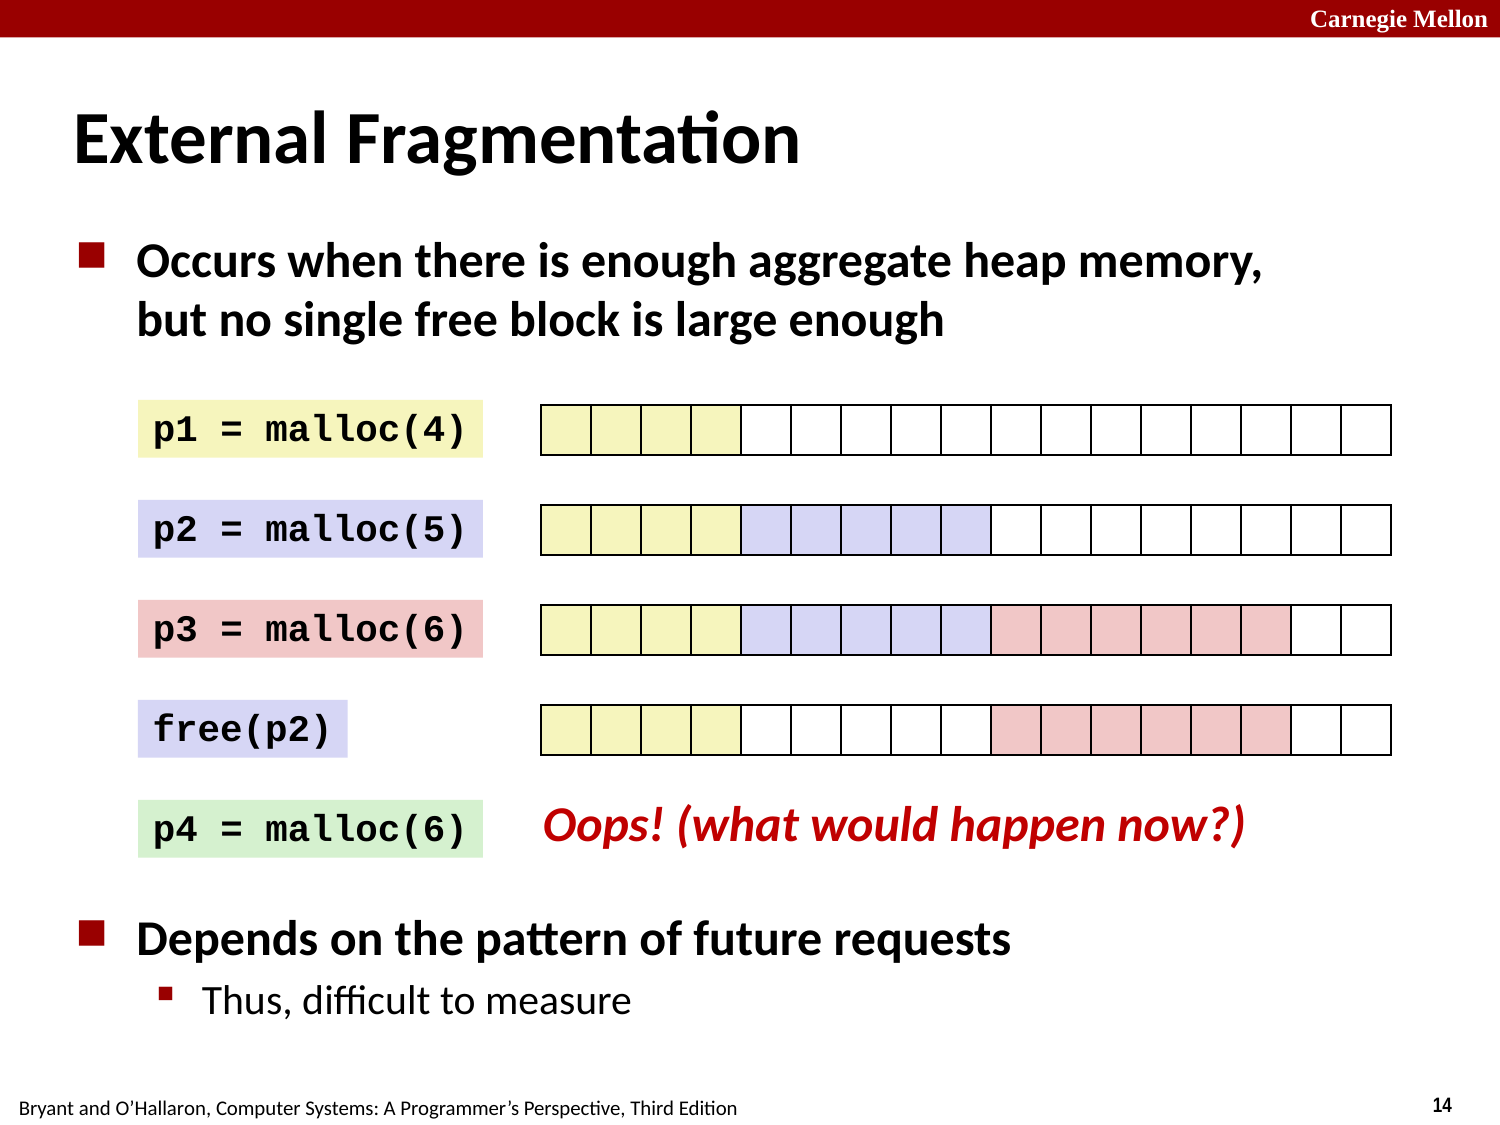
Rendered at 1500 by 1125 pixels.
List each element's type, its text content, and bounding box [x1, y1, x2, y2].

text_box p2 = malloc(5) [138, 499, 483, 558]
text_box Oops! (what would happen now?) [528, 784, 1262, 860]
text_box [540, 404, 1392, 456]
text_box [540, 704, 1392, 756]
list Occurs when there is enough aggregate heap memory, but no single free block is large enough Depends on the pattern of future requests Thus, difficult to measure [64, 223, 1361, 1040]
text_box free(p2) [137, 699, 348, 758]
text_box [540, 504, 1392, 556]
text_box p4 = malloc(6) [138, 799, 483, 858]
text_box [540, 604, 1392, 656]
title External Fragmentation [58, 71, 1305, 197]
text_box p1 = malloc(4) [138, 399, 483, 458]
text_box p3 = malloc(6) [138, 599, 483, 658]
